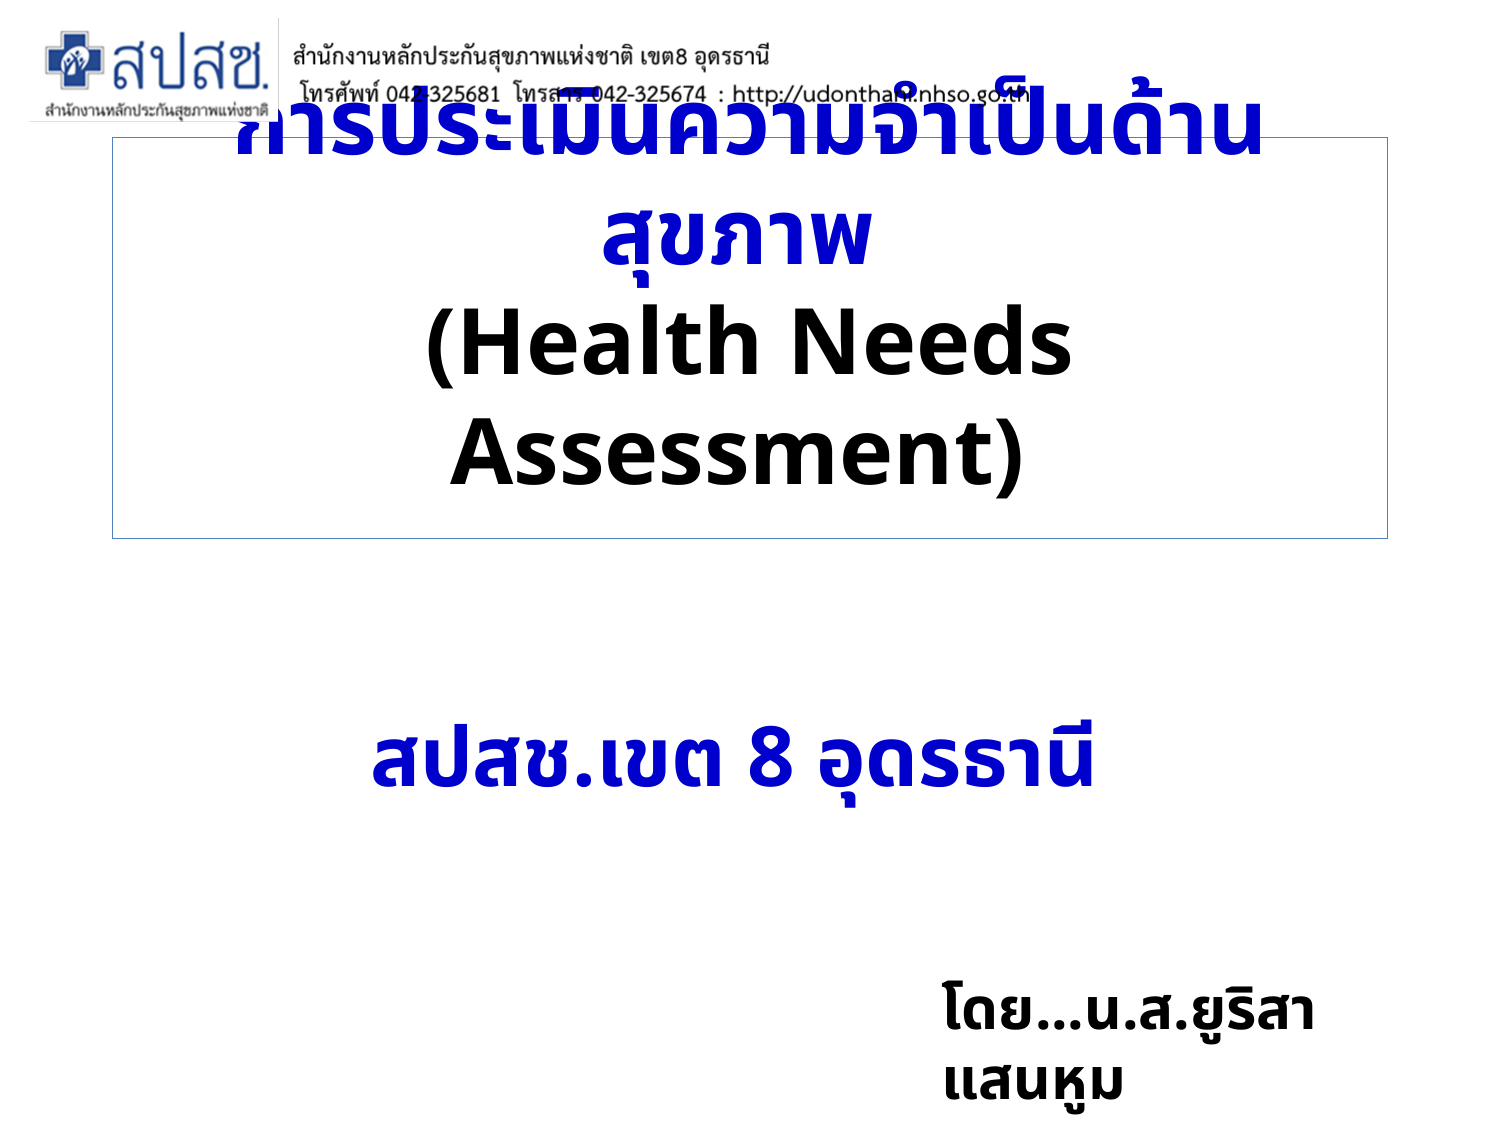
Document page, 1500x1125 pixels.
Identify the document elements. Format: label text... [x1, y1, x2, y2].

picture [29, 18, 1058, 137]
title การประเมินความจำเป็นด้านสุขภาพ (Health Needs Assessment) [112, 137, 1388, 539]
text_box โดย...น.ส.ยูริสา แสนหูม [927, 964, 1424, 1119]
text_box สปสช.เขต 8 อุดรธานี [53, 586, 1459, 811]
